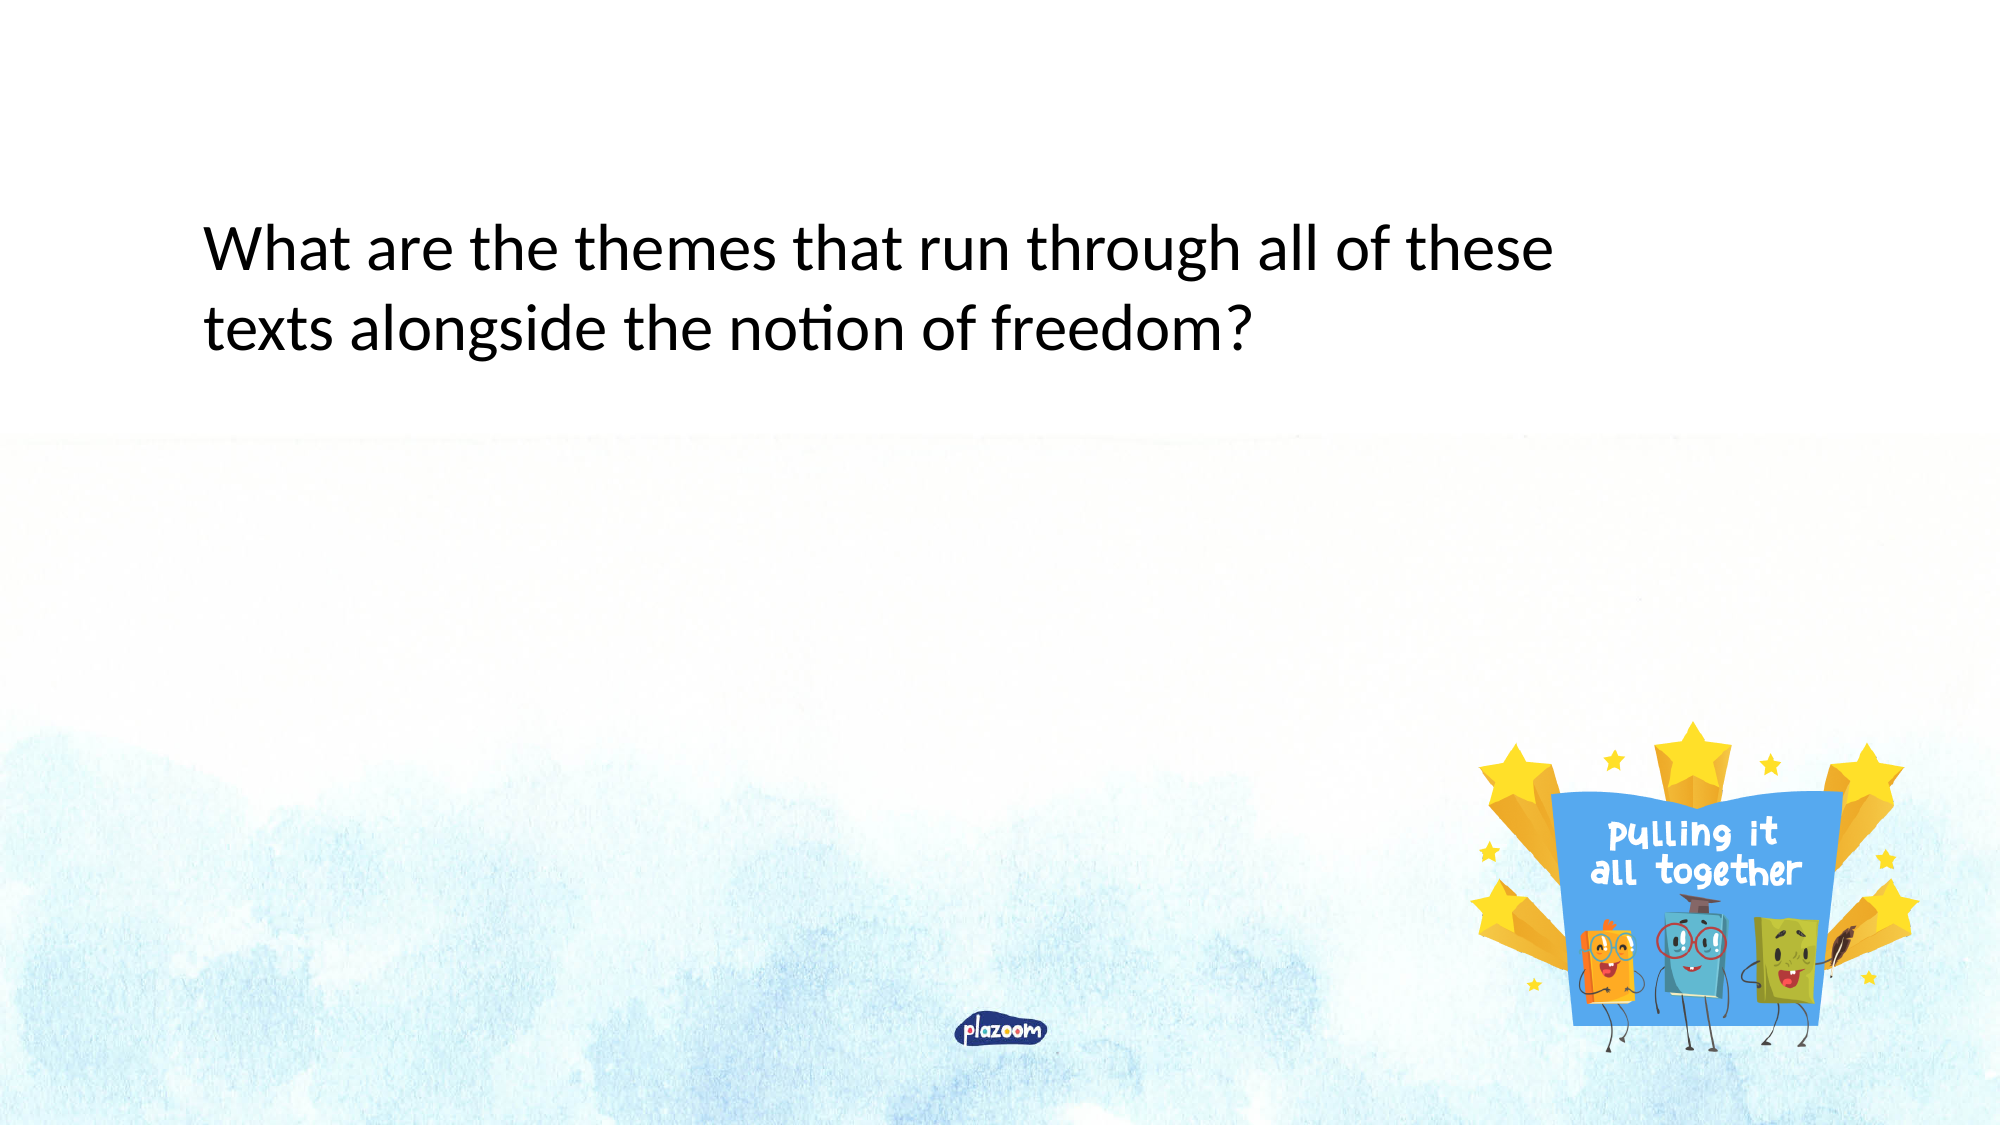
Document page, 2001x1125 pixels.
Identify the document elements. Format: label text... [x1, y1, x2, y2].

text_box What are the themes that run through all of these texts alongside the notion of freedom? [189, 196, 1694, 372]
picture [0, 0, 2000, 1125]
